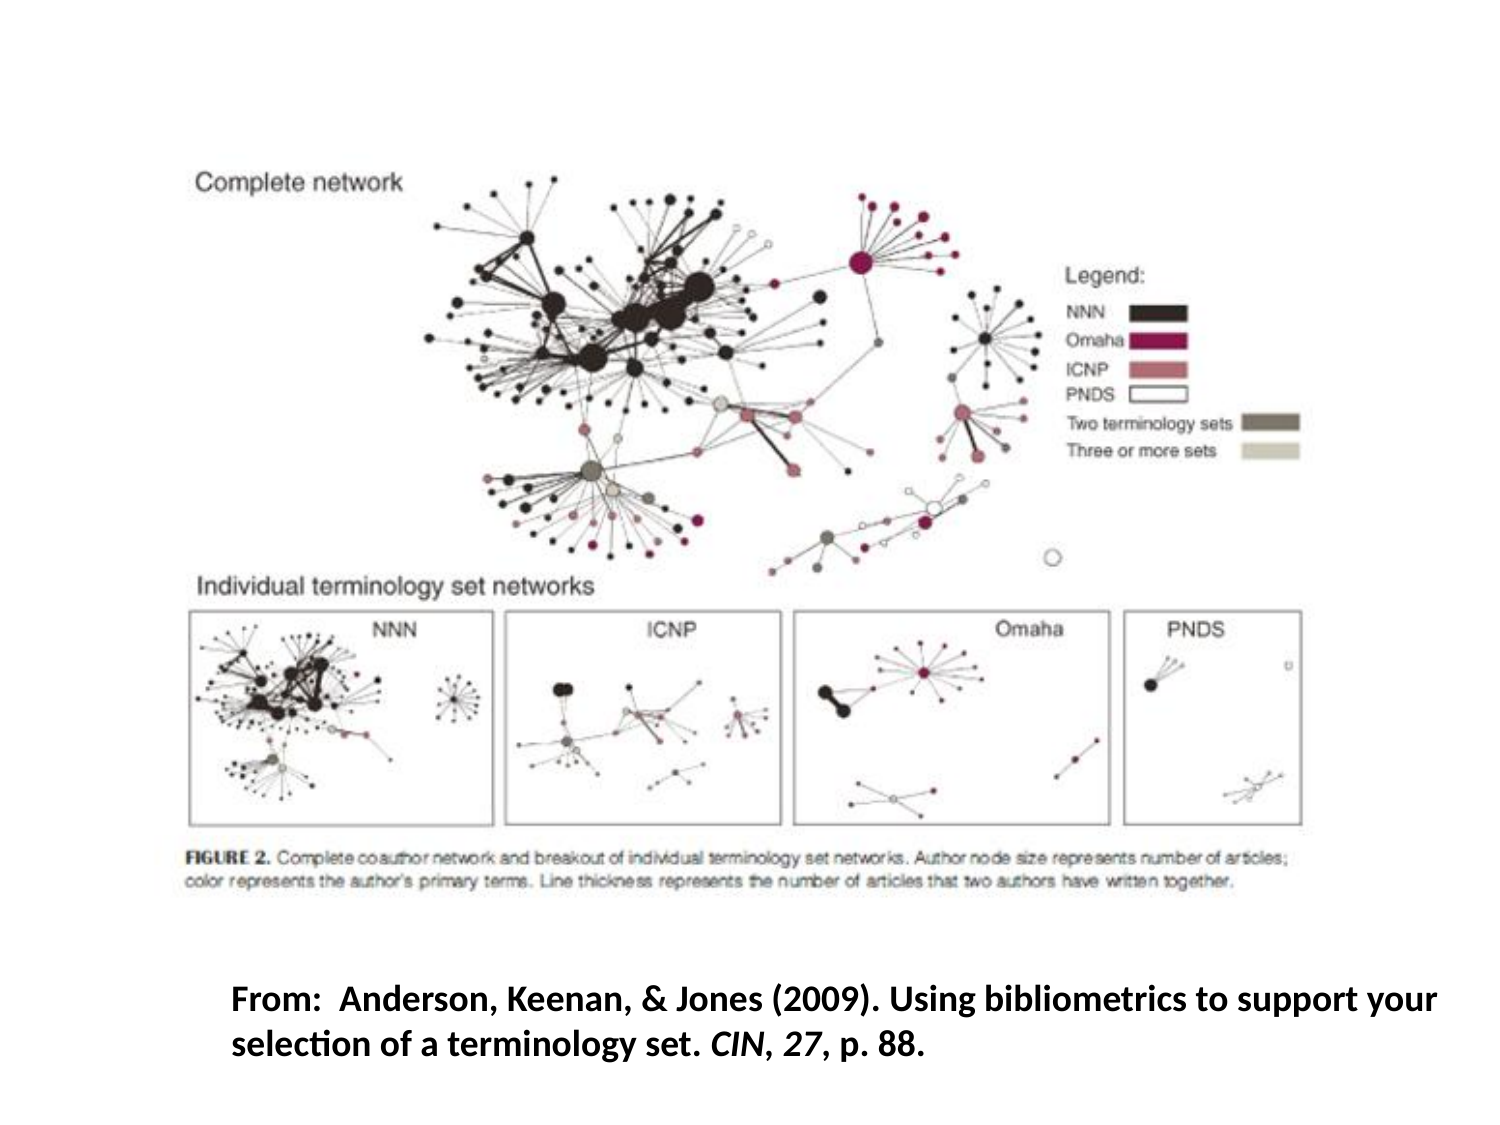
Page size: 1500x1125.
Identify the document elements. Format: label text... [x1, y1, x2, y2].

text_box From: Anderson, Keenan, & Jones (2009). Using bibliometrics to support your selection of a terminology set. CIN, 27, p. 88. [216, 966, 1500, 1072]
picture [124, 124, 1339, 923]
